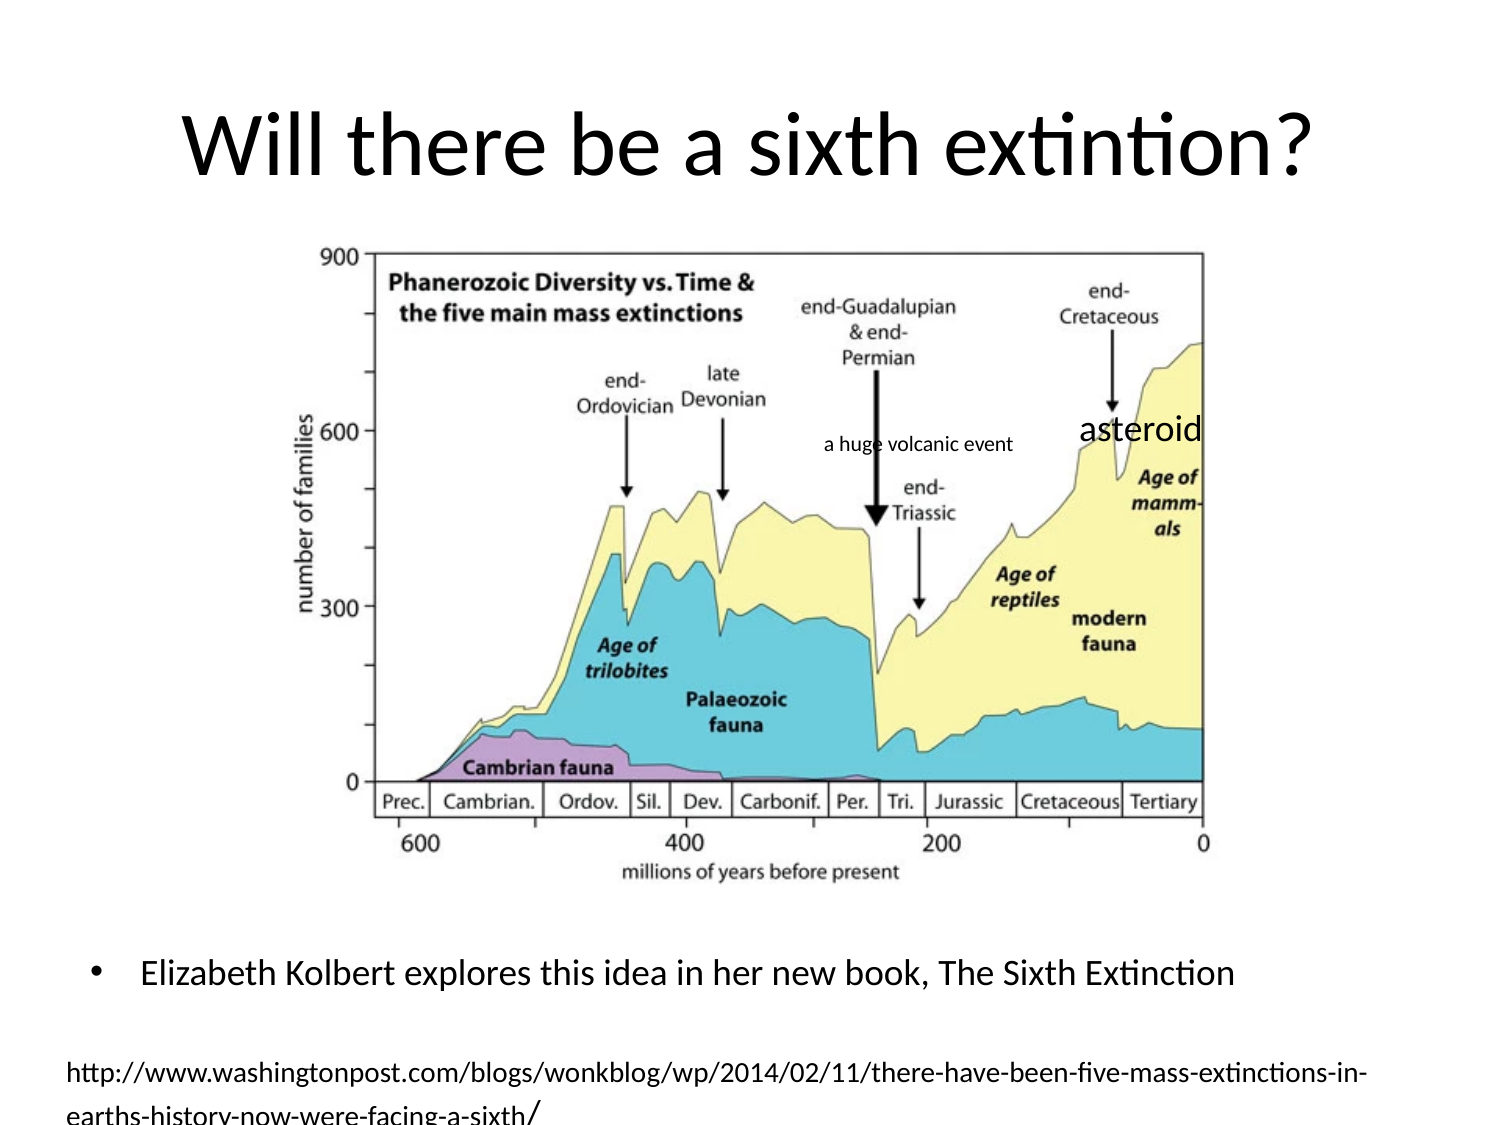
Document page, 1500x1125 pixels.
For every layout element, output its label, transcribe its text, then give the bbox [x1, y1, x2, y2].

picture [281, 233, 1219, 892]
text_box http://www.washingtonpost.com/blogs/wonkblog/wp/2014/02/11/there-have-been-five-mass-extinctions-in-earths-history-now-were-facing-a-sixth/ [51, 1046, 1449, 1125]
title Will there be a sixth extintion? [75, 45, 1425, 233]
list Elizabeth Kolbert explores this idea in her new book, The Sixth Extinction [75, 940, 1425, 1029]
